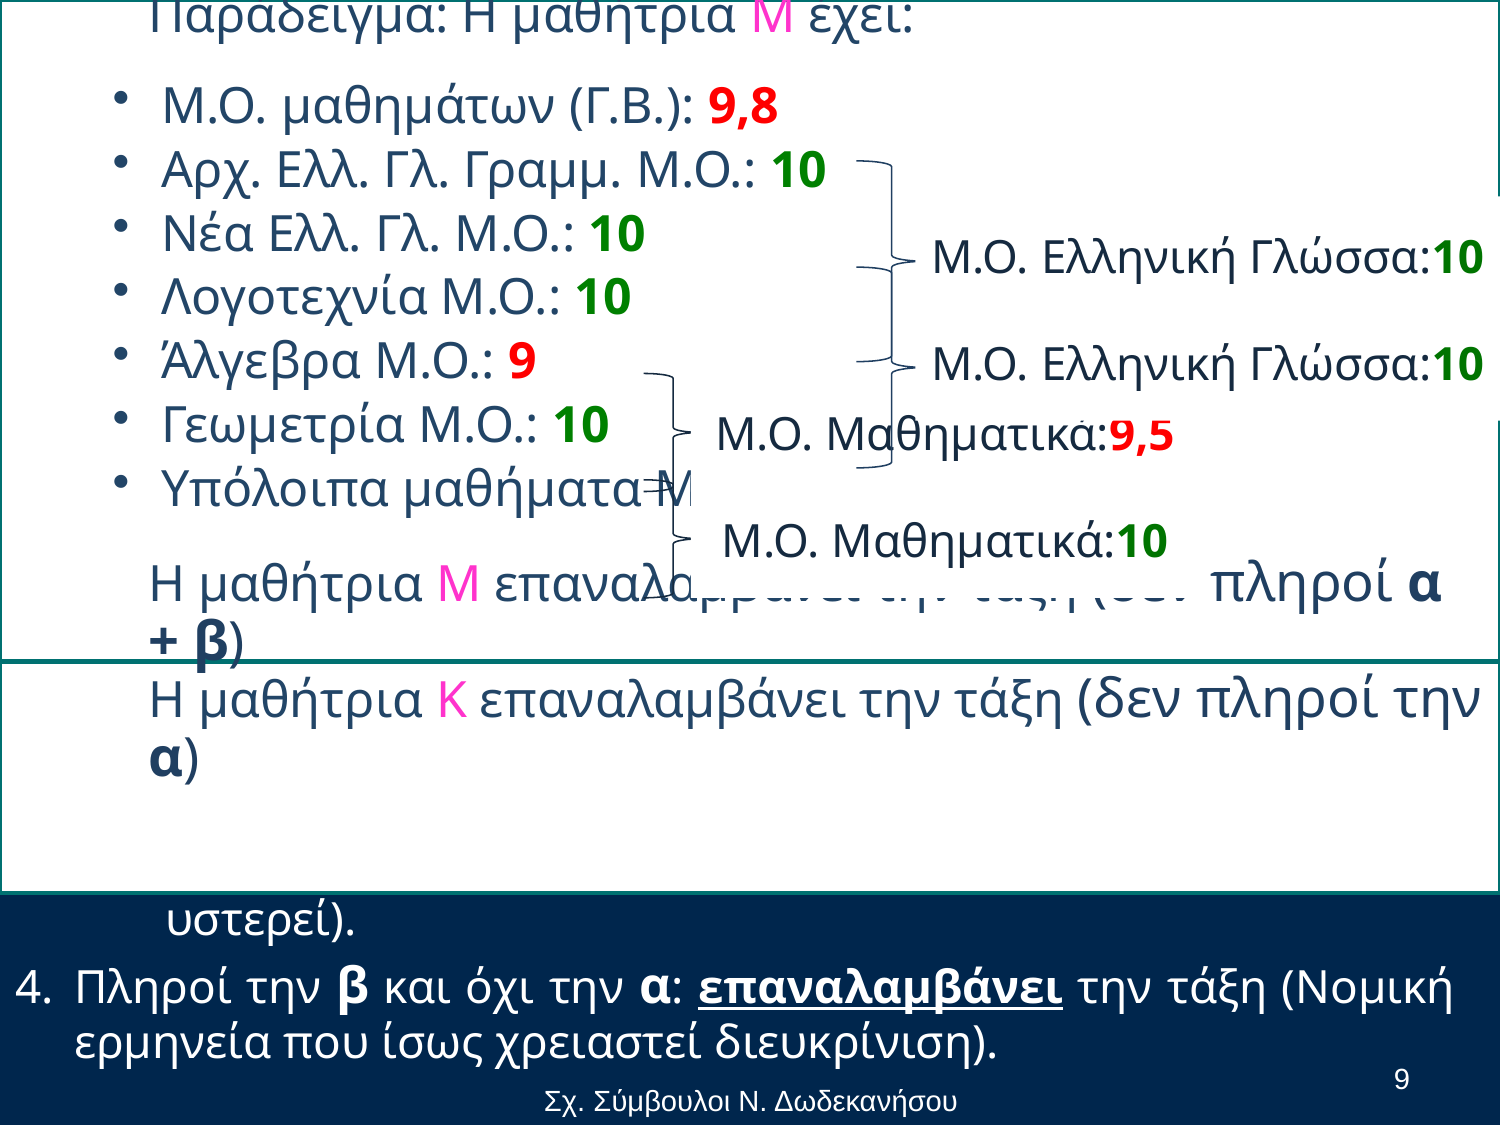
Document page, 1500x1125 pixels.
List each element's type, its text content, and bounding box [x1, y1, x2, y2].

footer Σχ. Σύμβουλοι Ν. Δωδεκανήσου [513, 1046, 989, 1125]
text_box Παράδειγμα: Η μαθήτρια Μ έχει: Μ.Ο. μαθημάτων (Γ.Β.): 9,8 Αρχ. Ελλ. Γλ. Γραμμ. Μ.Ο.: 10 Νέα Ελλ. Γλ. Μ.Ο.: 10 Λογοτεχνία Μ.Ο.: 10 Άλγεβρα Μ.Ο.: 9 Γεωμετρία Μ.Ο.: 10 Υπόλοιπα μαθήματα Μ.Ο.: 8 Η μαθήτρια Μ επαναλαμβάνει την τάξη (δεν πληροί α + β) [0, 0, 1500, 664]
slide_number 9 [1074, 1024, 1426, 1103]
list και συμπληρώνεται με: «Όταν ο μαθητής δεν πληροί τις προϋποθέσεις α & β επαναλαμβάνει τη φοίτηση, ενώ όταν δεν πληροί την προϋπόθεση β του προηγούμενου εδαφίου, κατά διακριτό ή διακριτά αντικείμενα μαθημάτων ή στα υπόλοιπα μαθήματα, παραπέμπεται σε επανεξέταση σε αυτό ή σε αυτά και προάγεται ή επαναλαμβάνει την φοίτηση κατά τα οριζόμενα ως άνω». Έτσι έχουμε 4 περιπτώσεις: 1. Πληροί την α και β: Ο μαθητής προάγεται. 2. Δεν πληροί ούτε την α ούτε την β: Ο μαθητής επαναλαμβάνει την τάξη. 3. Πληροί την α και όχι την β: παραπέμπεται (σε όσα μαθήματα υστερεί). 4. Πληροί την β και όχι την α: επαναλαμβάνει την τάξη (Νομική ερμηνεία που ίσως χρειαστεί διευκρίνιση). [0, 895, 1471, 1036]
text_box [643, 160, 1500, 266]
text_box Παράδειγμα: Η μαθήτρια Κ έχει: Μ.Ο. μαθημάτων: 9,4 Αρχ. Ελλ. Γλ. Γραμμ. Μ.Ο.: 10 Νέα Ελλ. Γλ. Μ.Ο.: 10 Λογοτεχνία Μ.Ο.: 10 Άλγεβρα Μ.Ο.: 10 Γεωμετρία Μ.Ο.: 10 Υπόλοιπα μαθήματα Μ.Ο.: 8 Η μαθήτρια Κ επαναλαμβάνει την τάξη (δεν πληροί την α) [0, 664, 1500, 895]
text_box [643, 266, 1500, 599]
